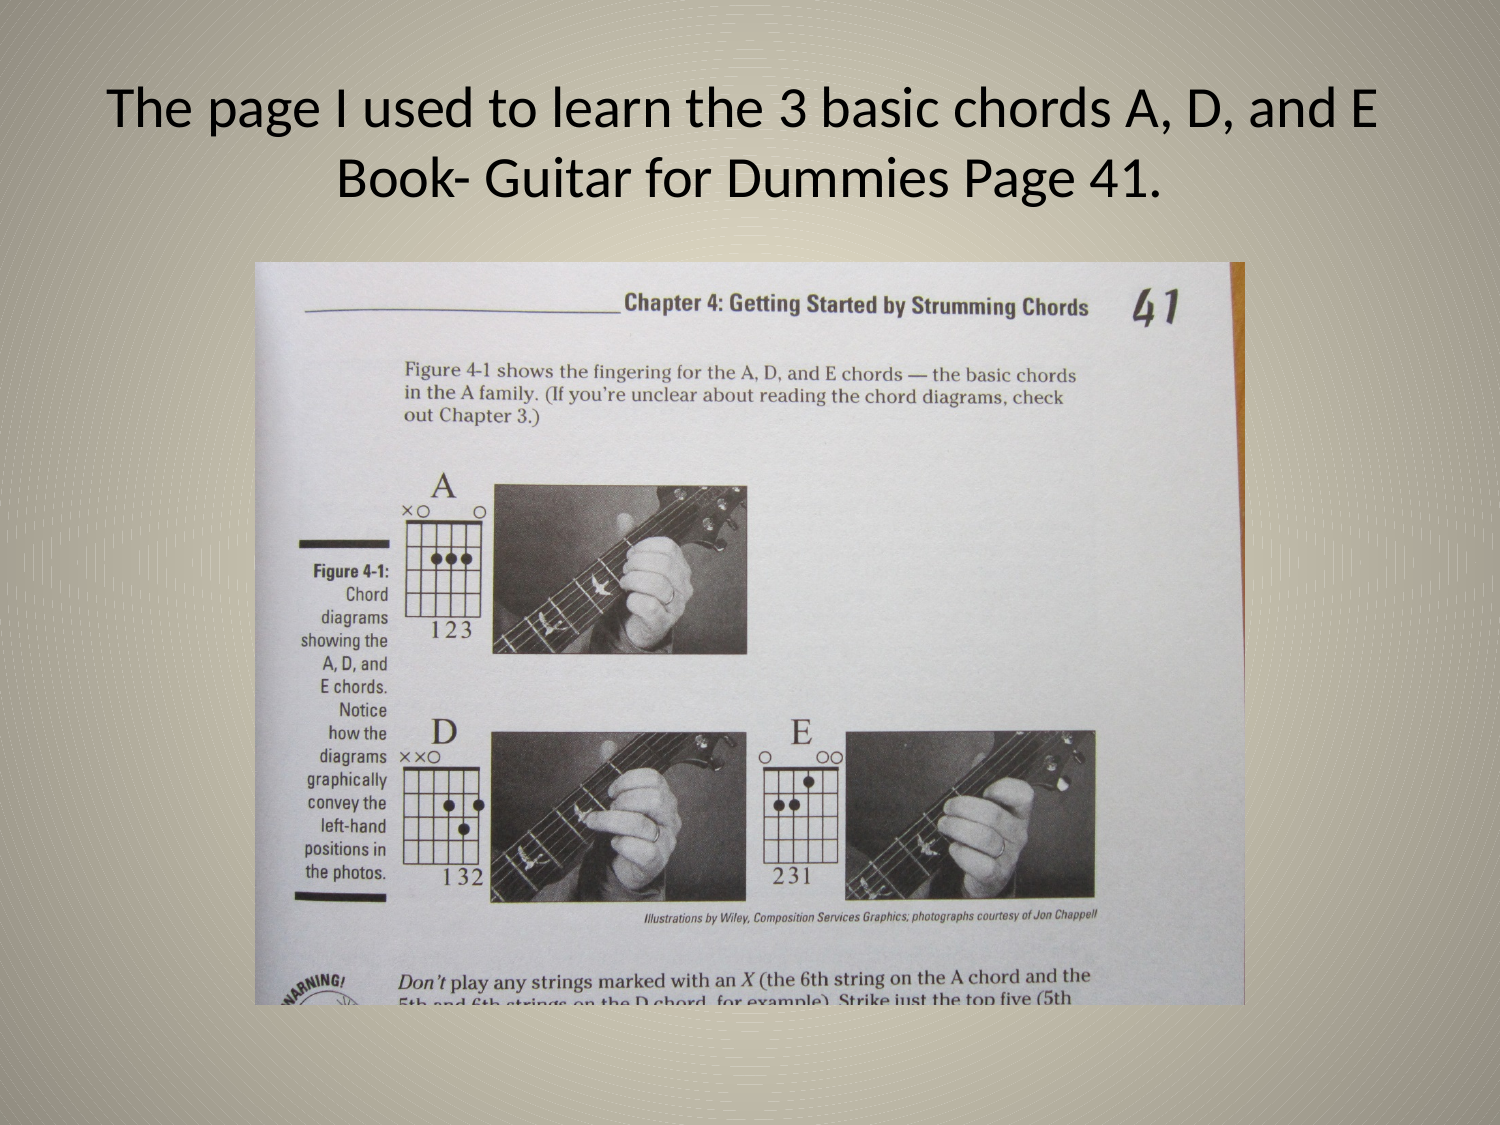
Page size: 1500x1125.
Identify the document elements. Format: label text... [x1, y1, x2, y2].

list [254, 262, 1246, 1006]
title The page I used to learn the 3 basic chords A, D, and E Book- Guitar for Dummies Page 41. [75, 45, 1425, 233]
